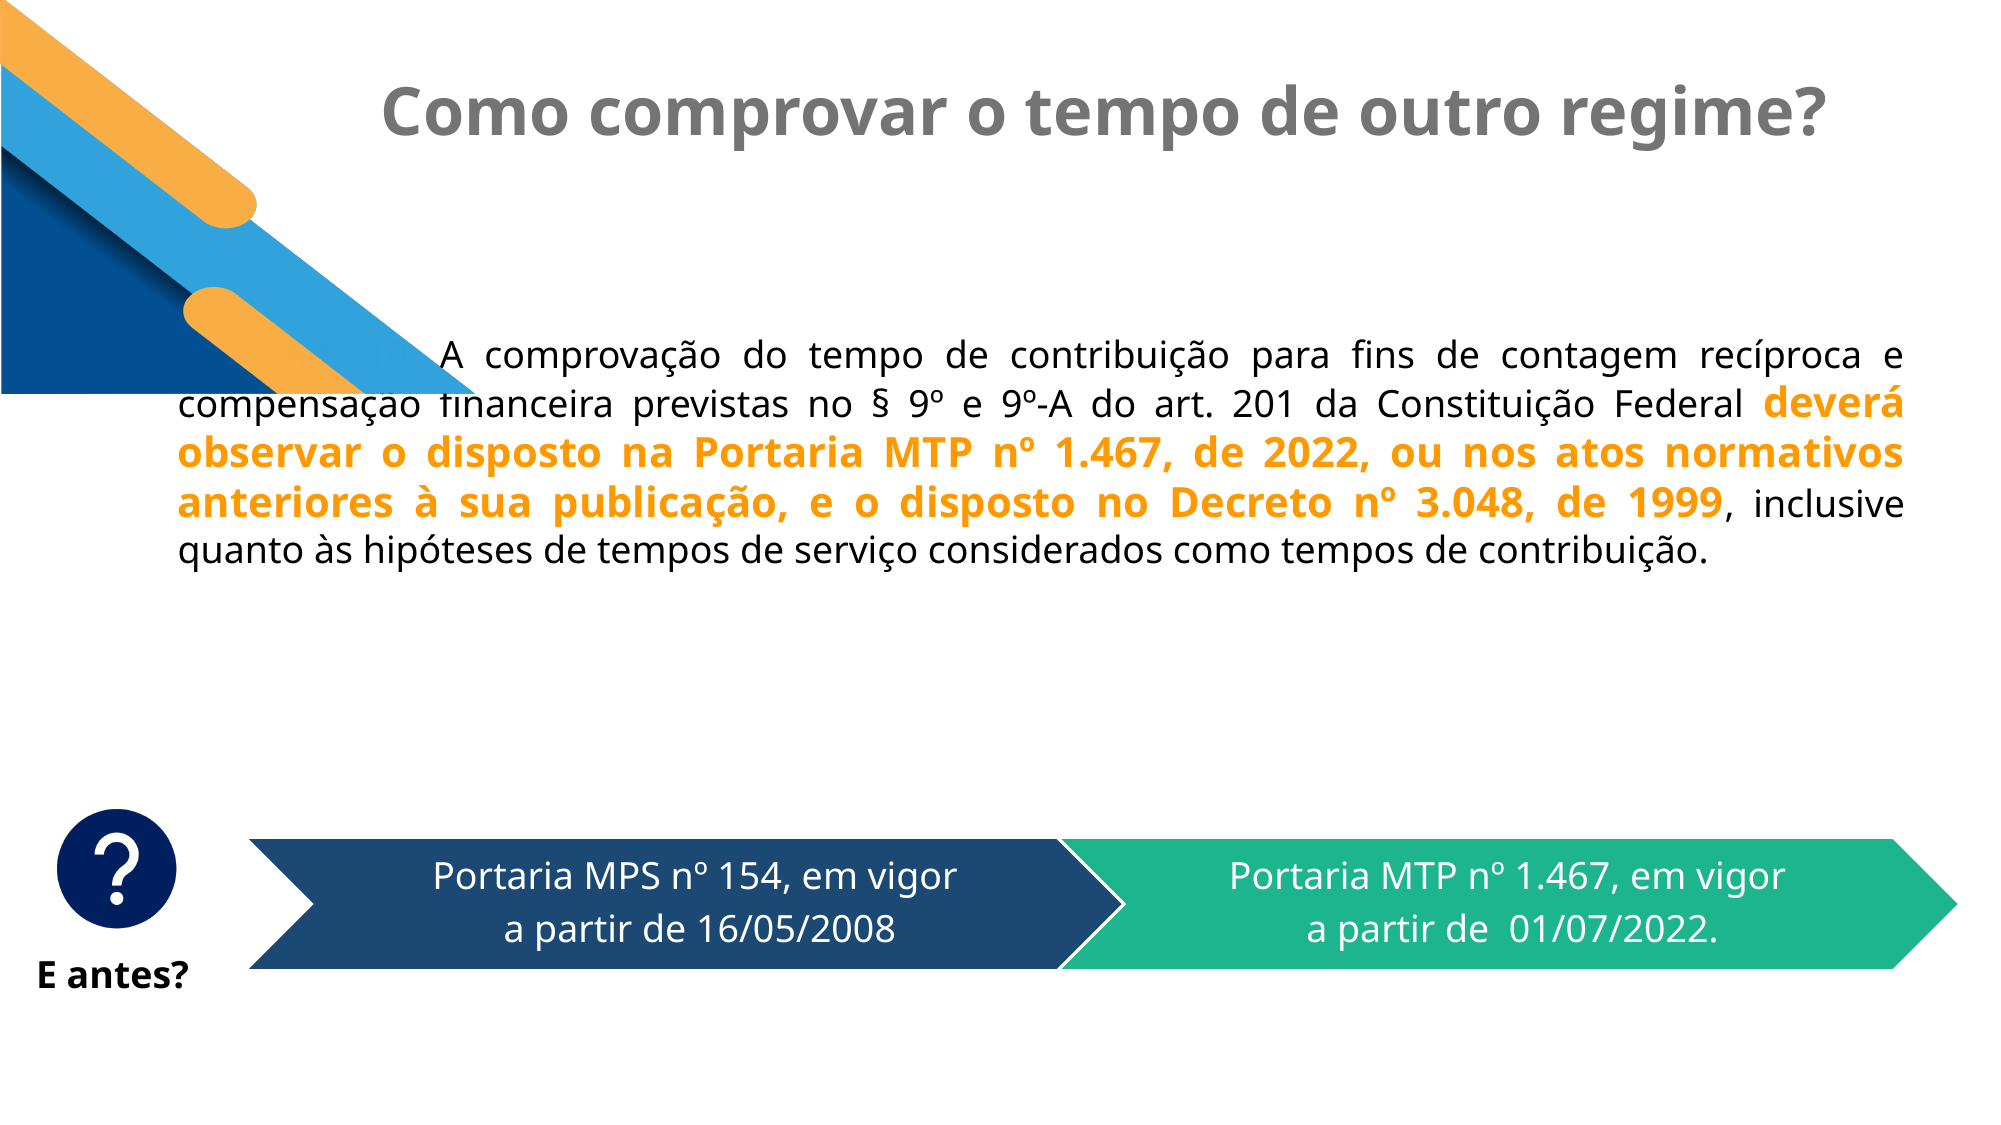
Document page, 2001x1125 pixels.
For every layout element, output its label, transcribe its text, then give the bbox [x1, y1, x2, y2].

text_box [0, 0, 475, 394]
text_box Art. 10. A comprovação do tempo de contribuição para fins de contagem recíproca e compensação financeira previstas no § 9º e 9º-A do art. 201 da Constituição Federal deverá observar o disposto na Portaria MTP nº 1.467, de 2022, ou nos atos normativos anteriores à sua publicação, e o disposto no Decreto nº 3.048, de 1999, inclusive quanto às hipóteses de tempos de serviço considerados como tempos de contribuição. [162, 323, 1921, 579]
text_box Como comprovar o tempo de outro regime? [475, 61, 1843, 156]
text_box E antes? [21, 943, 215, 1003]
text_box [242, 836, 1963, 972]
picture [41, 792, 193, 944]
